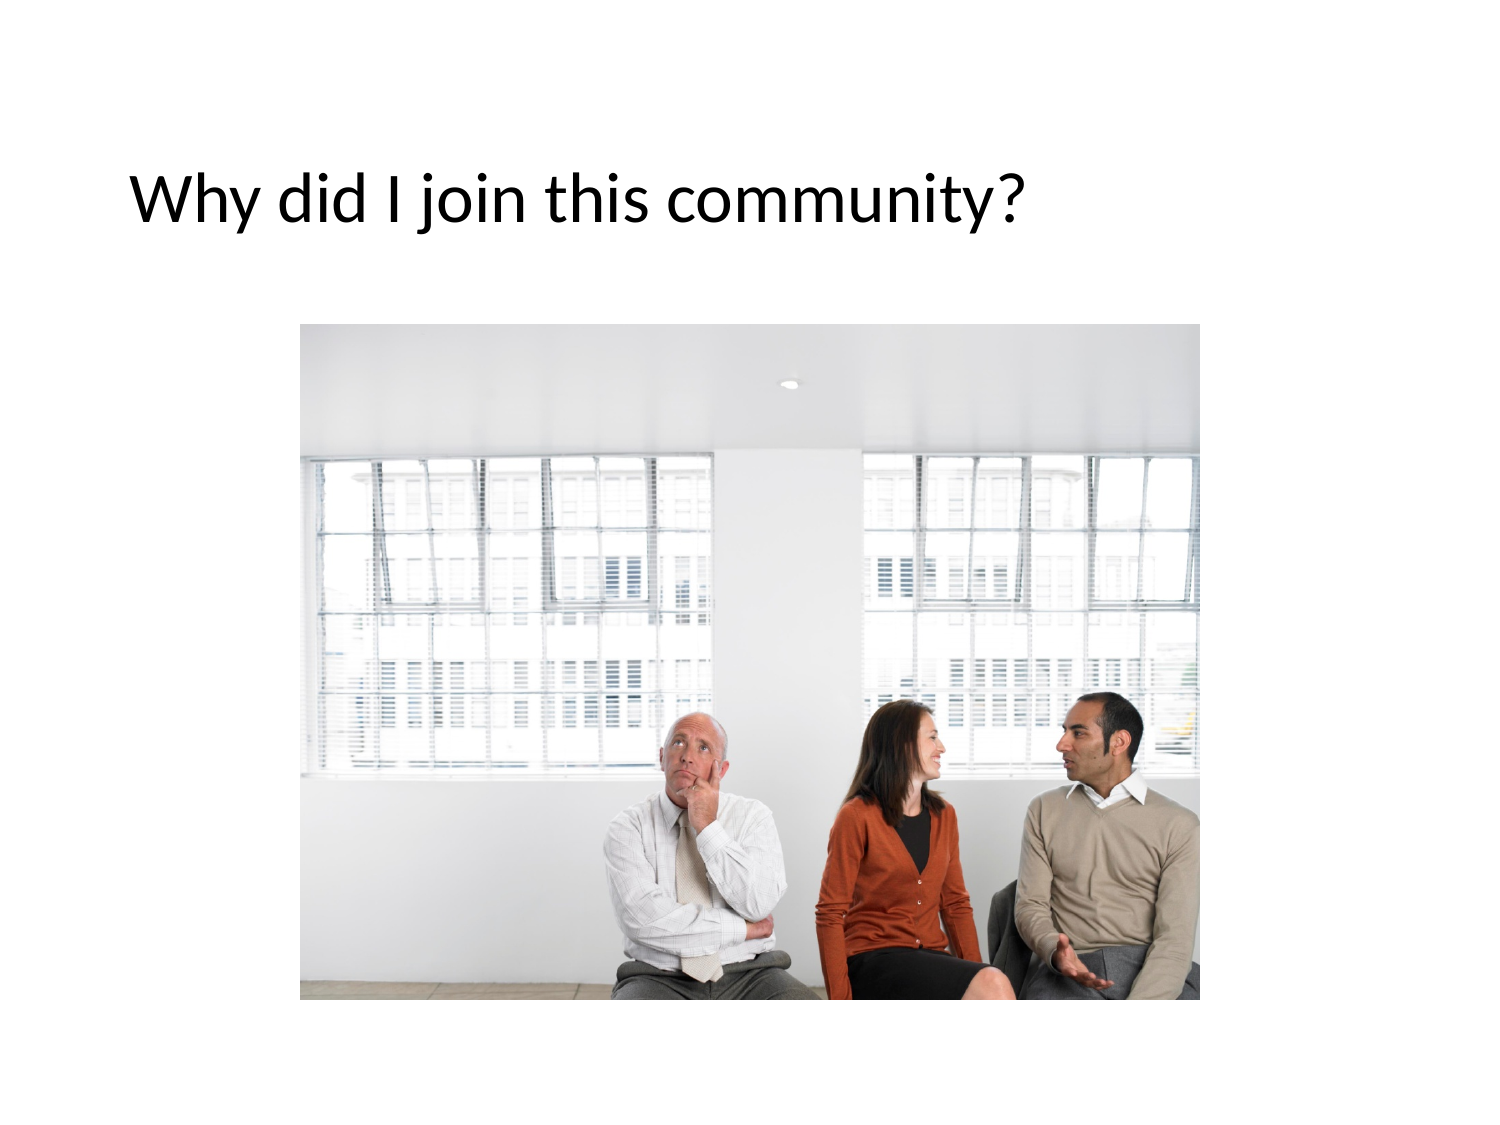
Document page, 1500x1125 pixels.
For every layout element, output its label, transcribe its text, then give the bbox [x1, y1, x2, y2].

picture [299, 324, 1200, 1001]
text_box Why did I join this community? Karen [112, 99, 1231, 288]
